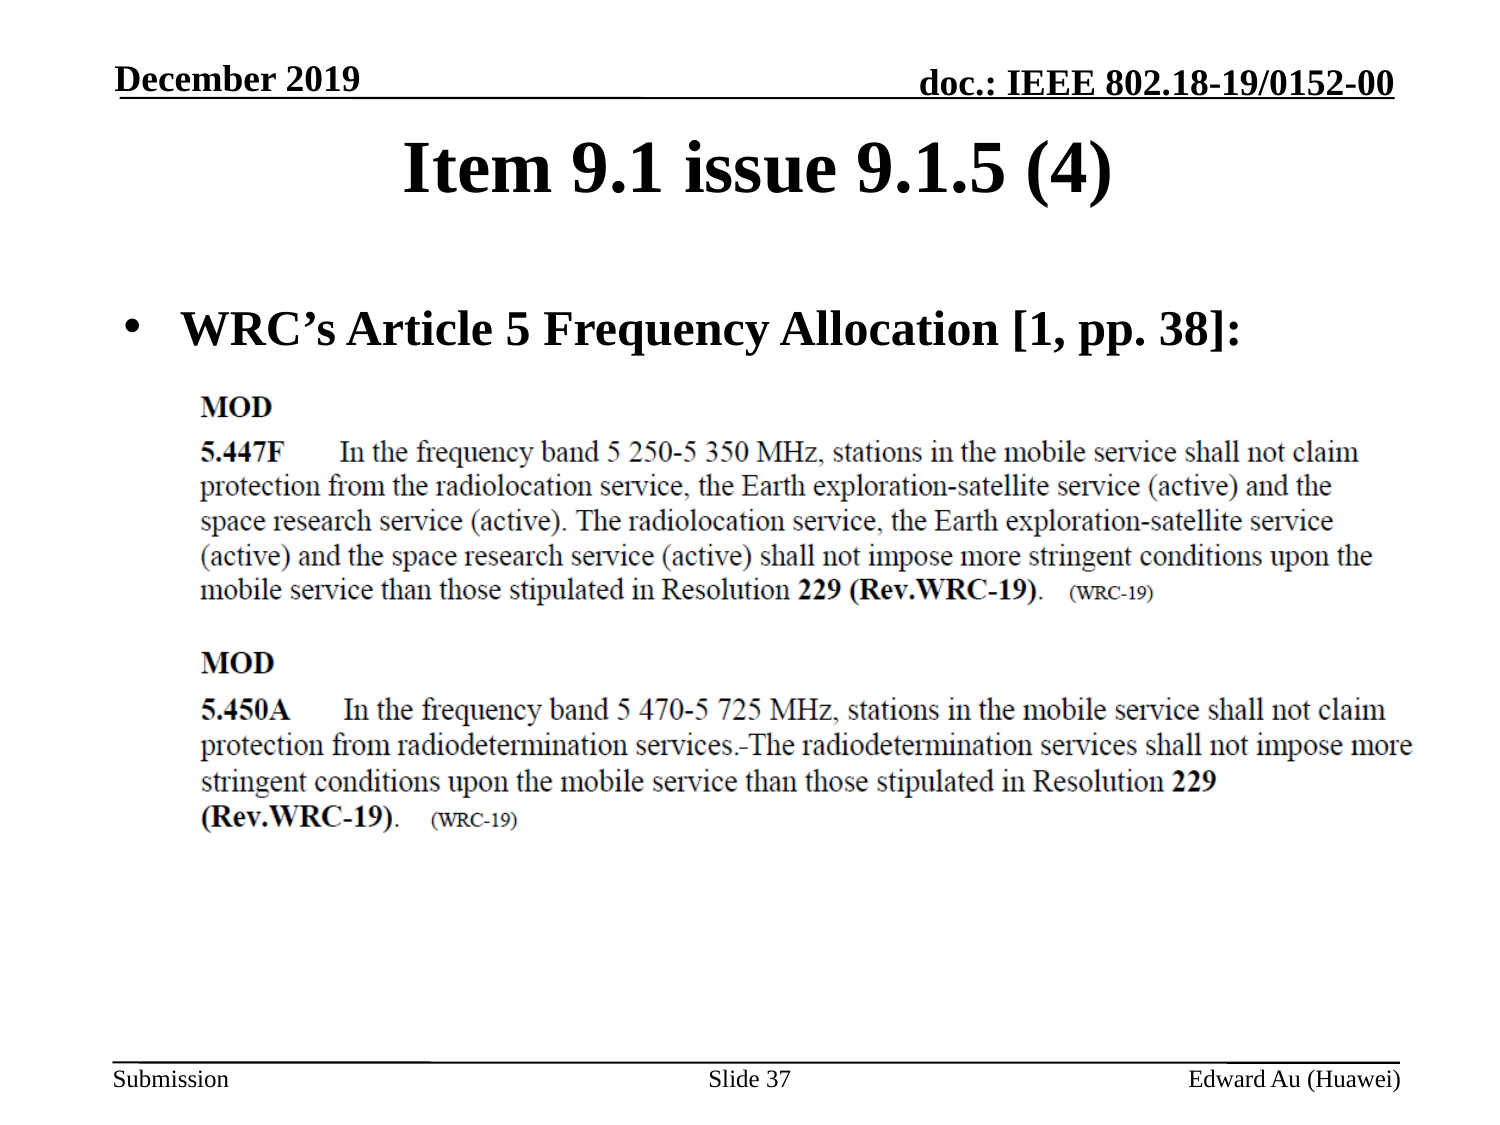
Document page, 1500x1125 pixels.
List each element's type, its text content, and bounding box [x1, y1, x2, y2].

title Item 9.1 issue 9.1.5 (4) [120, 99, 1396, 226]
picture [192, 637, 1426, 851]
footer Edward Au (Huawei) [902, 1061, 1402, 1093]
slide_number Slide 37 [699, 1061, 800, 1123]
list WRC’s Article 5 Frequency Allocation [1, pp. 38]: [108, 287, 1413, 376]
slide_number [114, 54, 493, 100]
picture [194, 387, 1379, 619]
